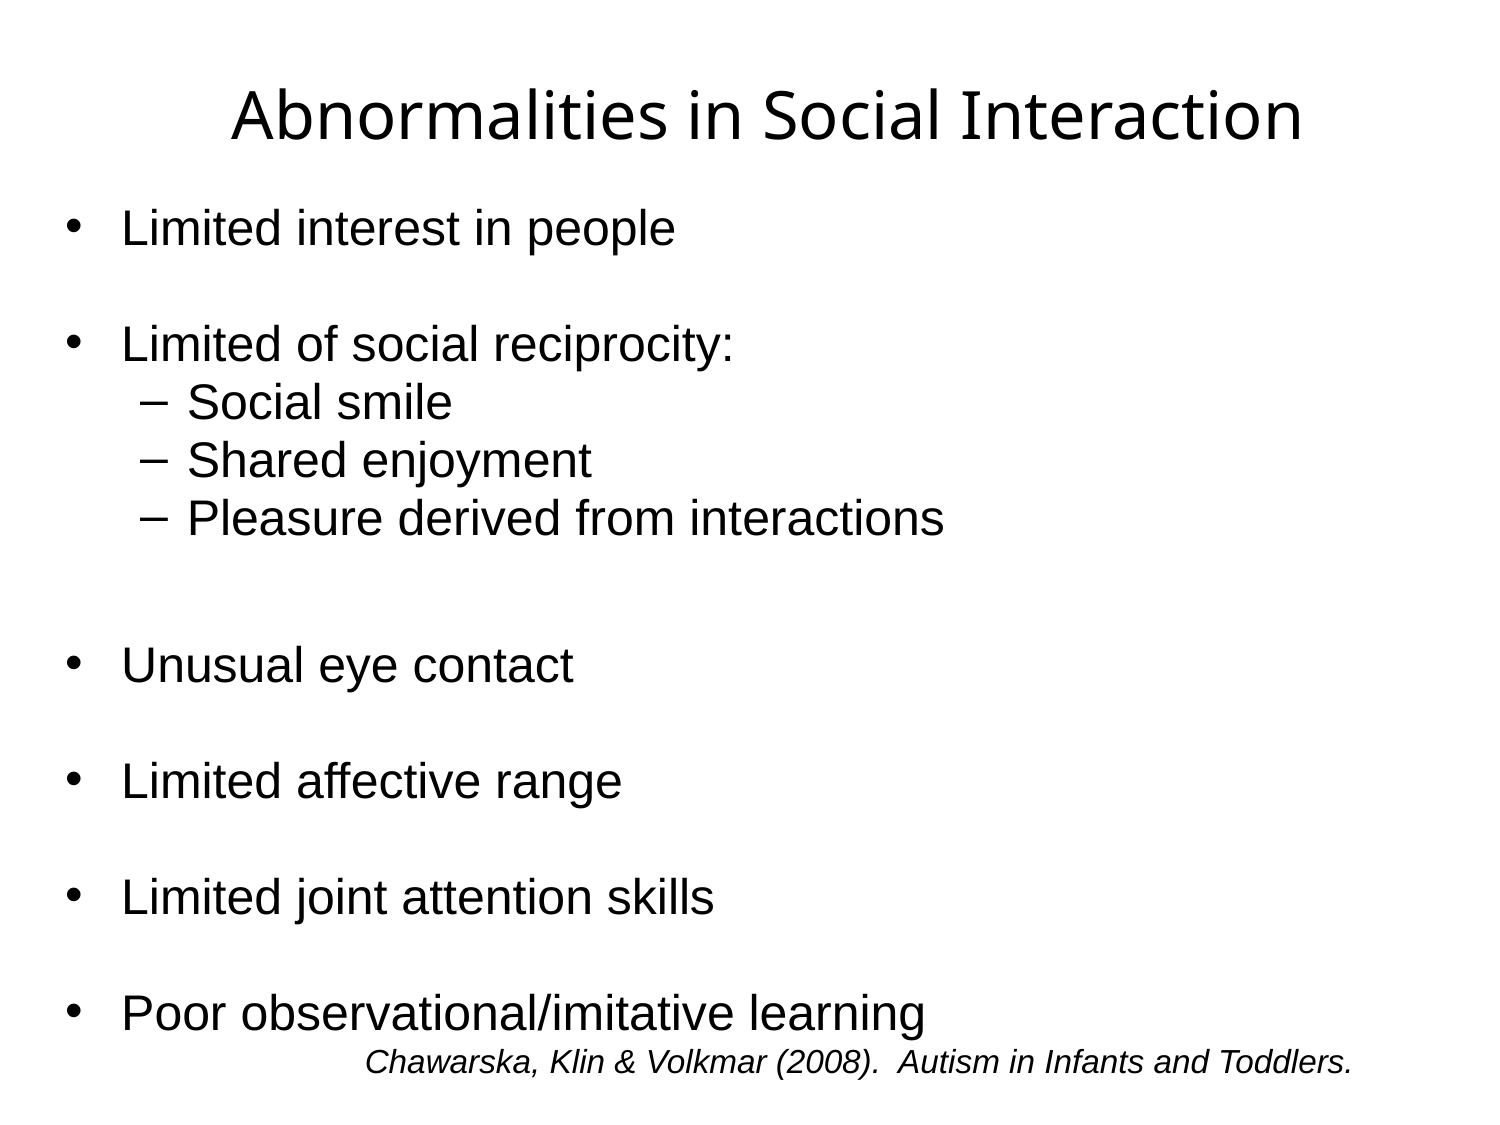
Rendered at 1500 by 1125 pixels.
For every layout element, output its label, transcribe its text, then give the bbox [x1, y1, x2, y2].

title Abnormalities in Social Interaction [143, 50, 1394, 175]
list Limited interest in people Limited of social reciprocity: Social smile Shared enjoyment Pleasure derived from interactions Unusual eye contact Limited affective range Limited joint attention skills Poor observational/imitative learning [50, 200, 1463, 1030]
text_box Chawarska, Klin & Volkmar (2008). Autism in Infants and Toddlers. [349, 1037, 1400, 1089]
